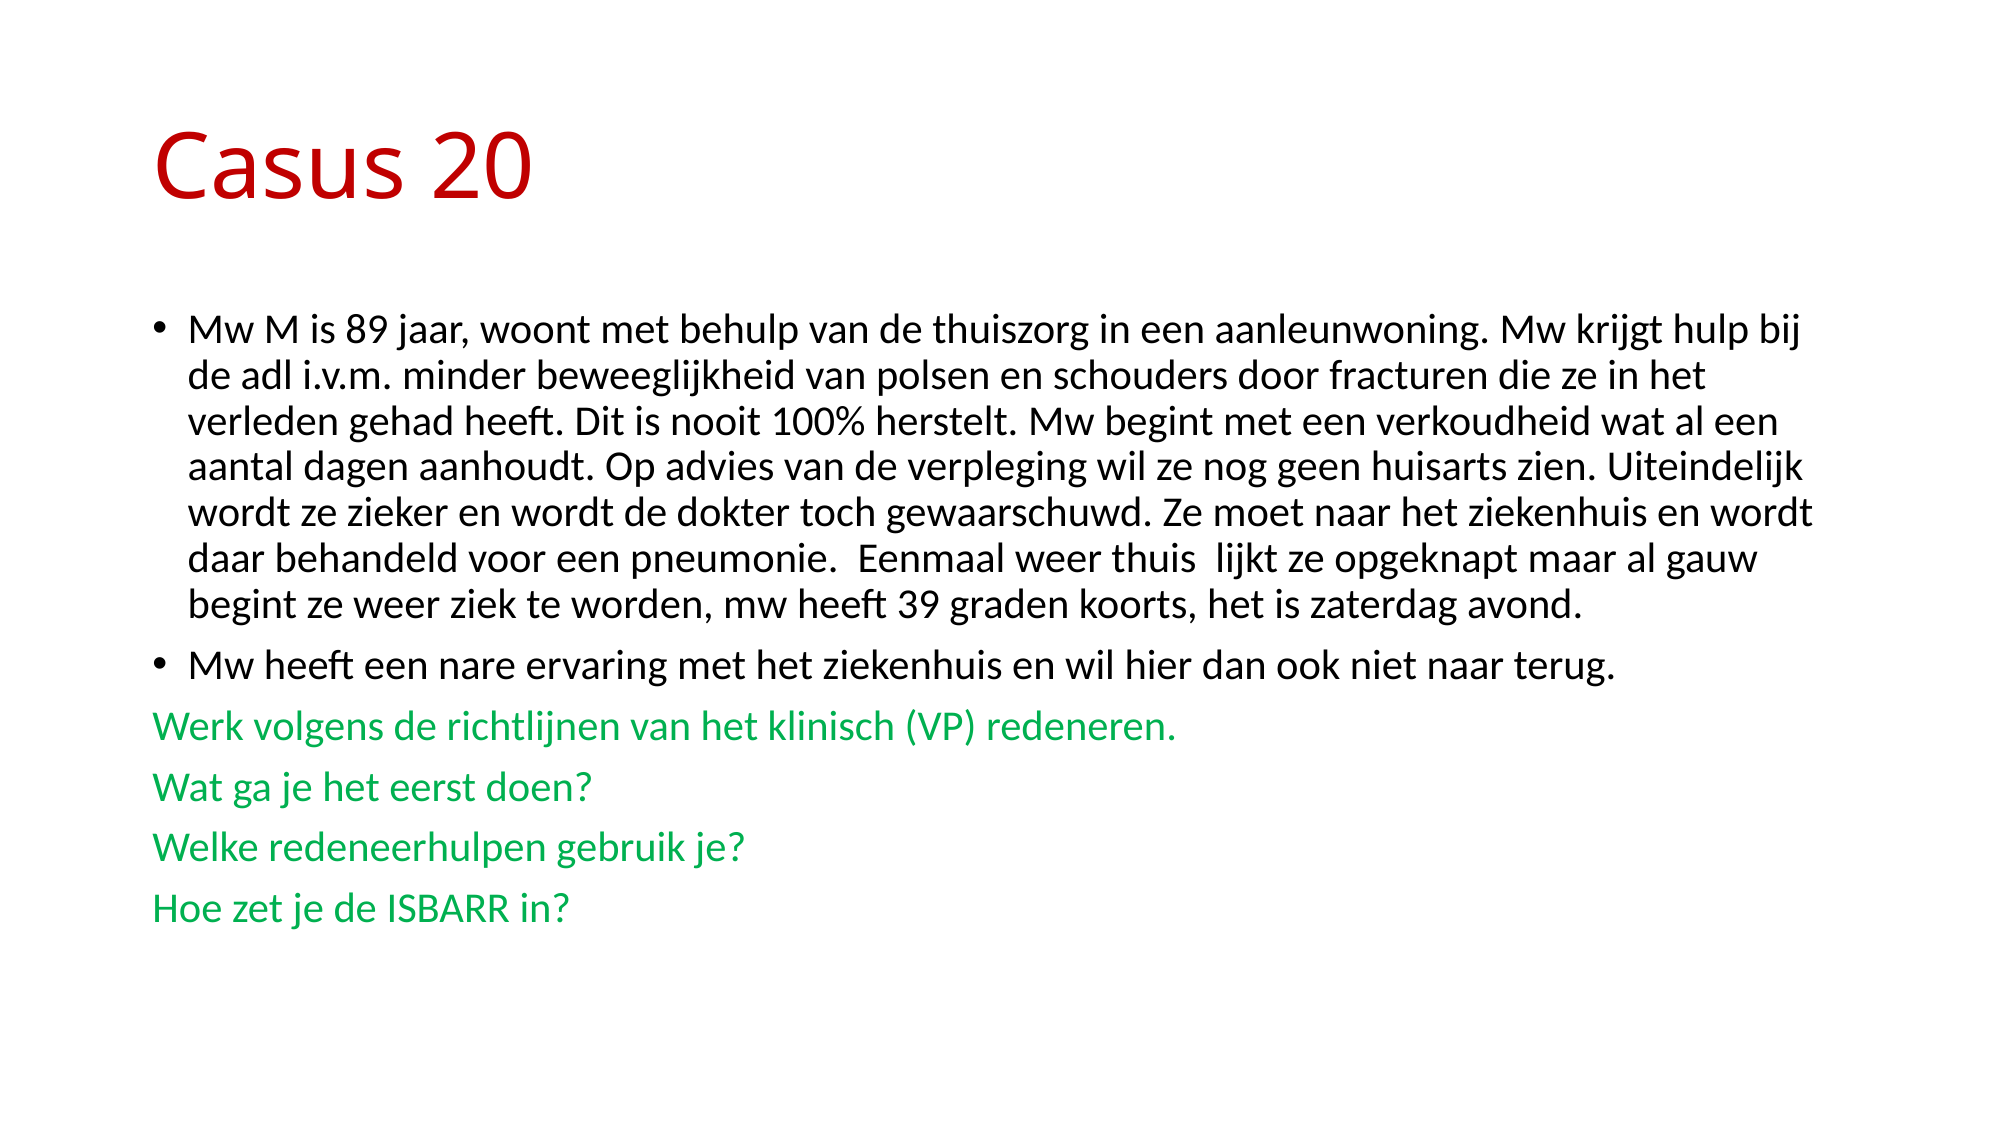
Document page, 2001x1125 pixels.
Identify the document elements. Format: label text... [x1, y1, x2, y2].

title Casus 20 [137, 59, 1863, 278]
list Mw M is 89 jaar, woont met behulp van de thuiszorg in een aanleunwoning. Mw krijgt hulp bij de adl i.v.m. minder beweeglijkheid van polsen en schouders door fracturen die ze in het verleden gehad heeft. Dit is nooit 100% herstelt. Mw begint met een verkoudheid wat al een aantal dagen aanhoudt. Op advies van de verpleging wil ze nog geen huisarts zien. Uiteindelijk wordt ze zieker en wordt de dokter toch gewaarschuwd. Ze moet naar het ziekenhuis en wordt daar behandeld voor een pneumonie. Eenmaal weer thuis lijkt ze opgeknapt maar al gauw begint ze weer ziek te worden, mw heeft 39 graden koorts, het is zaterdag avond. Mw heeft een nare ervaring met het ziekenhuis en wil hier dan ook niet naar terug. Werk volgens de richtlijnen van het klinisch (VP) redeneren. Wat ga je het eerst doen? Welke redeneerhulpen gebruik je? Hoe zet je de ISBARR in? [137, 299, 1863, 1014]
